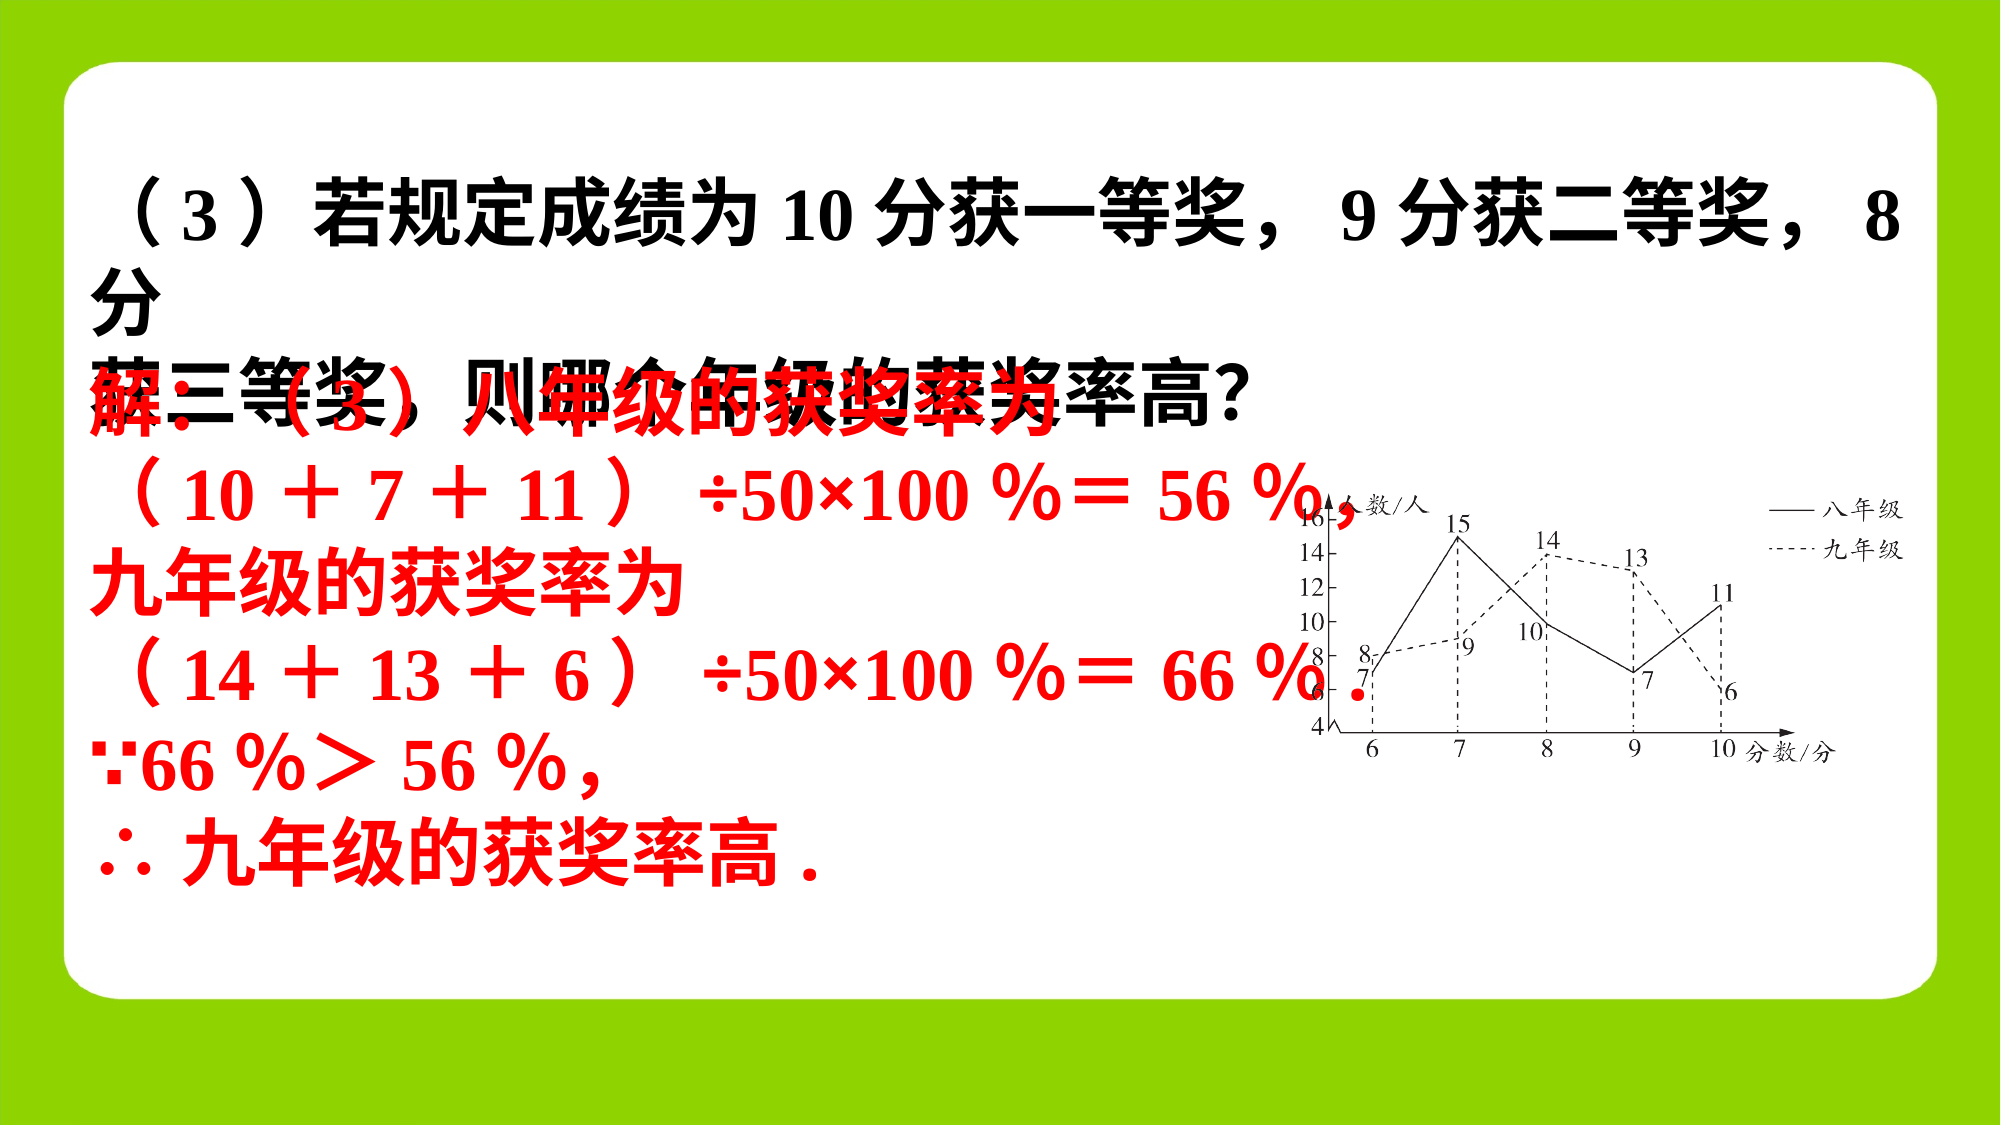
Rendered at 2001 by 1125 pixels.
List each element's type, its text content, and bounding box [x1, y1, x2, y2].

picture [0, 0, 2001, 1125]
text_box （3）若规定成绩为10分获一等奖，9分获二等奖，8分 获三等奖，则哪个年级的获奖率高？ [88, 165, 1974, 347]
text_box 解：（3）八年级的获奖率为 （10＋7＋11）÷50×100％＝56％， 九年级的获奖率为 （14＋13＋6）÷50×100％＝66％. ∵66％＞56％， ∴九年级的获奖率高. [88, 355, 1299, 901]
